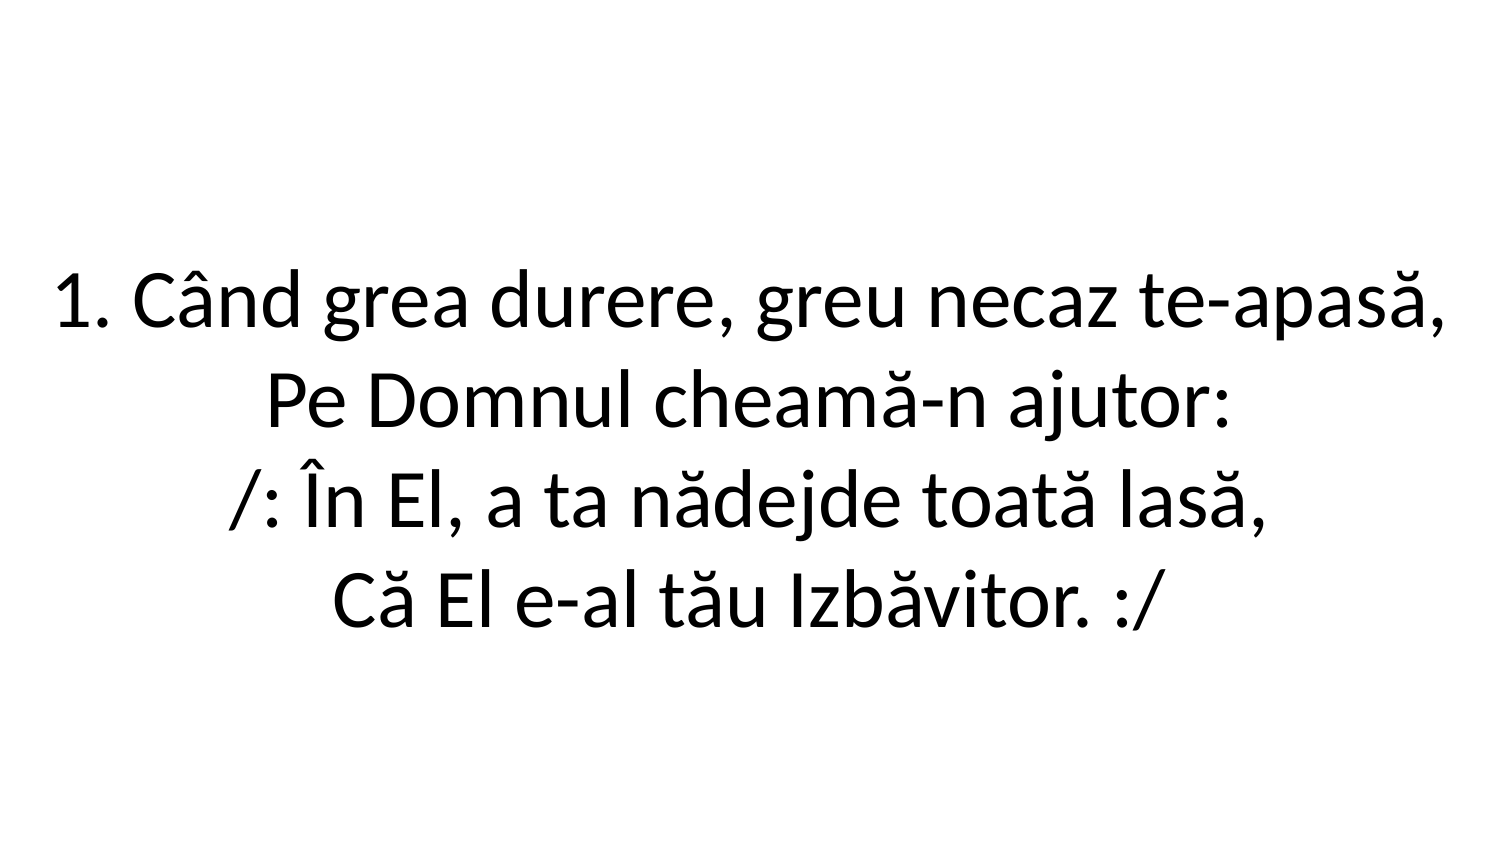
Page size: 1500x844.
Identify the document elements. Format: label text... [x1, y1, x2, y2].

text_box 1. Când grea durere, greu necaz te-apasă, Pe Domnul cheamă-n ajutor: /: În El, a ta nădejde toată lasă, Că El e-al tău Izbăvitor. :/ [35, 192, 1465, 652]
